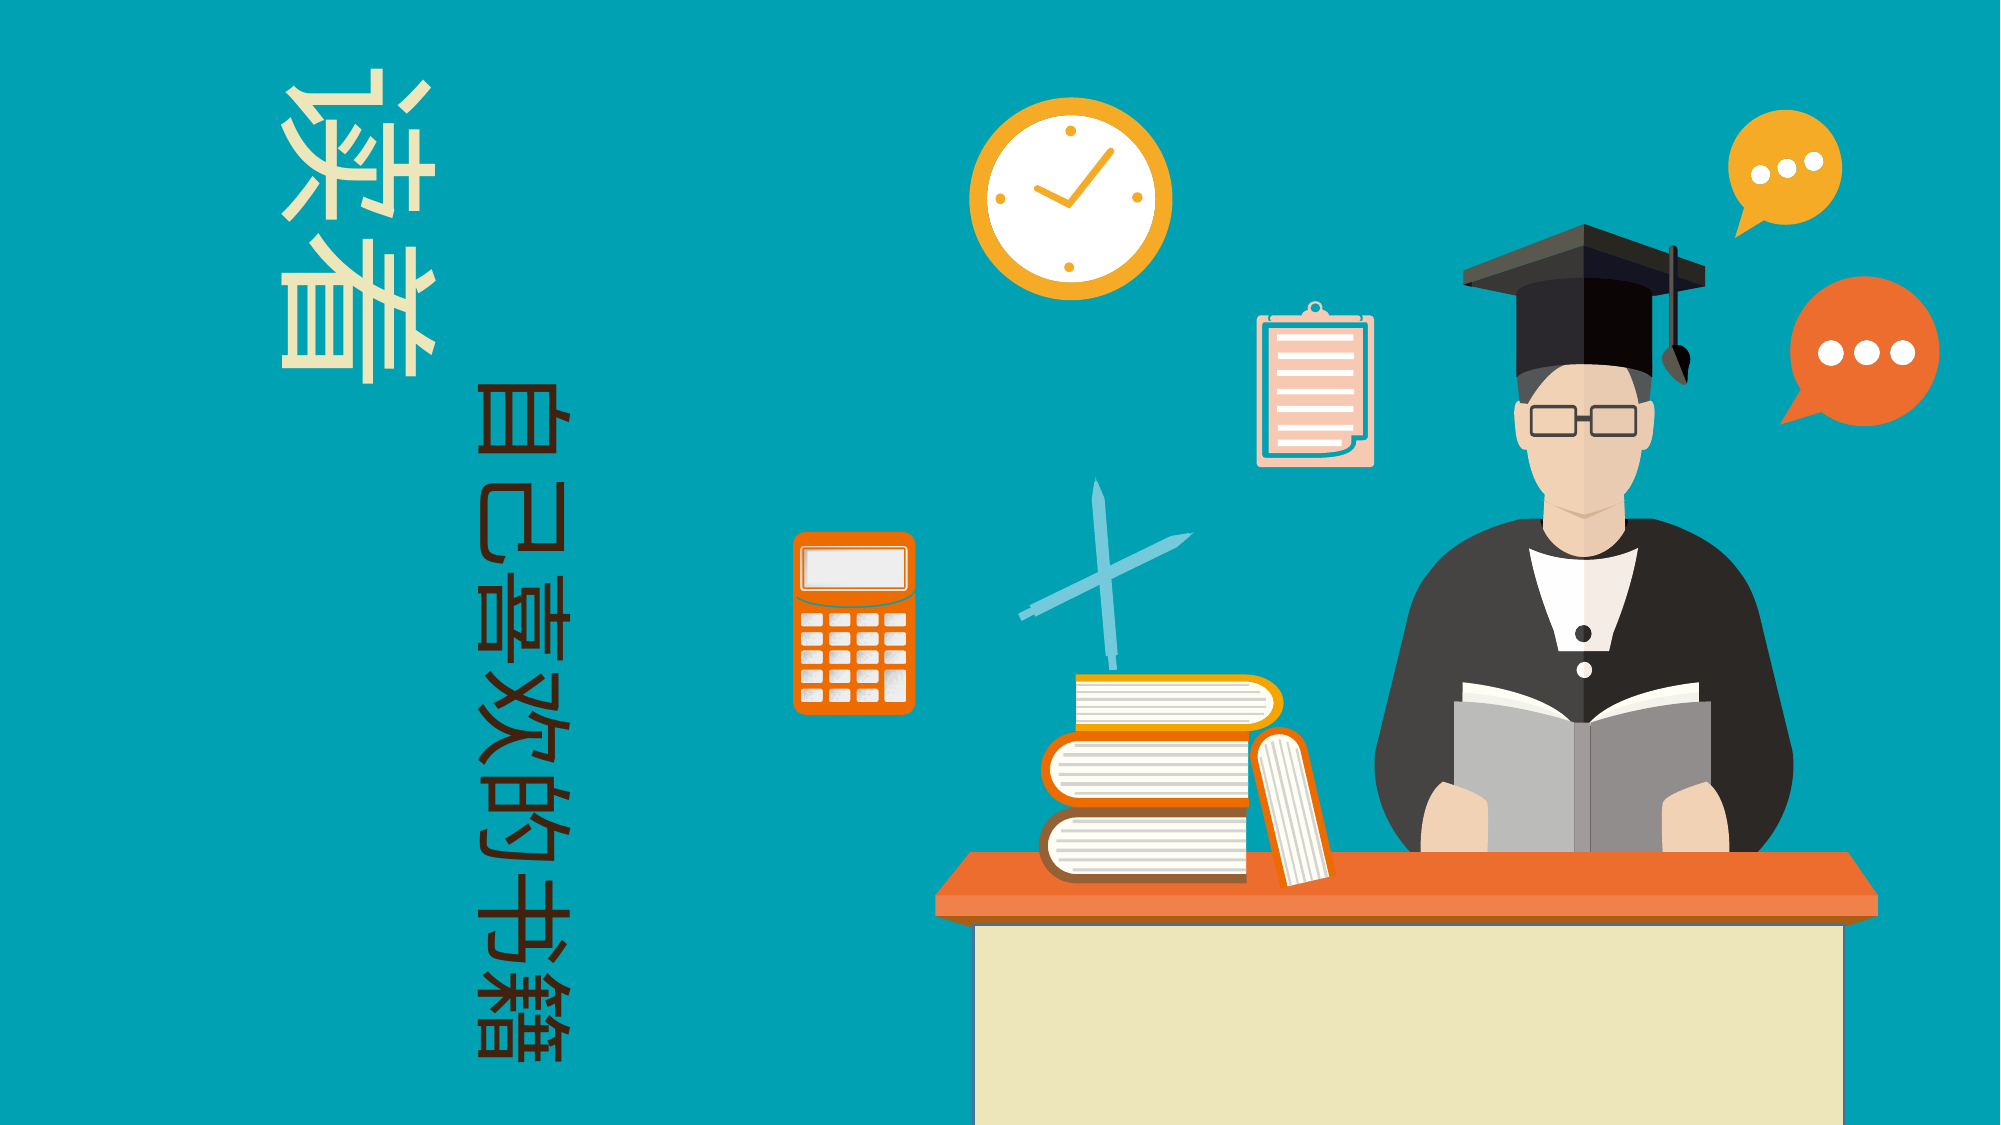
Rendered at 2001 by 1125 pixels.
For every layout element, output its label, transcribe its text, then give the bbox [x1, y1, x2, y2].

text_box 自己喜欢的书籍 [442, 353, 594, 1076]
text_box 读着 [237, 47, 470, 400]
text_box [793, 97, 1940, 1125]
